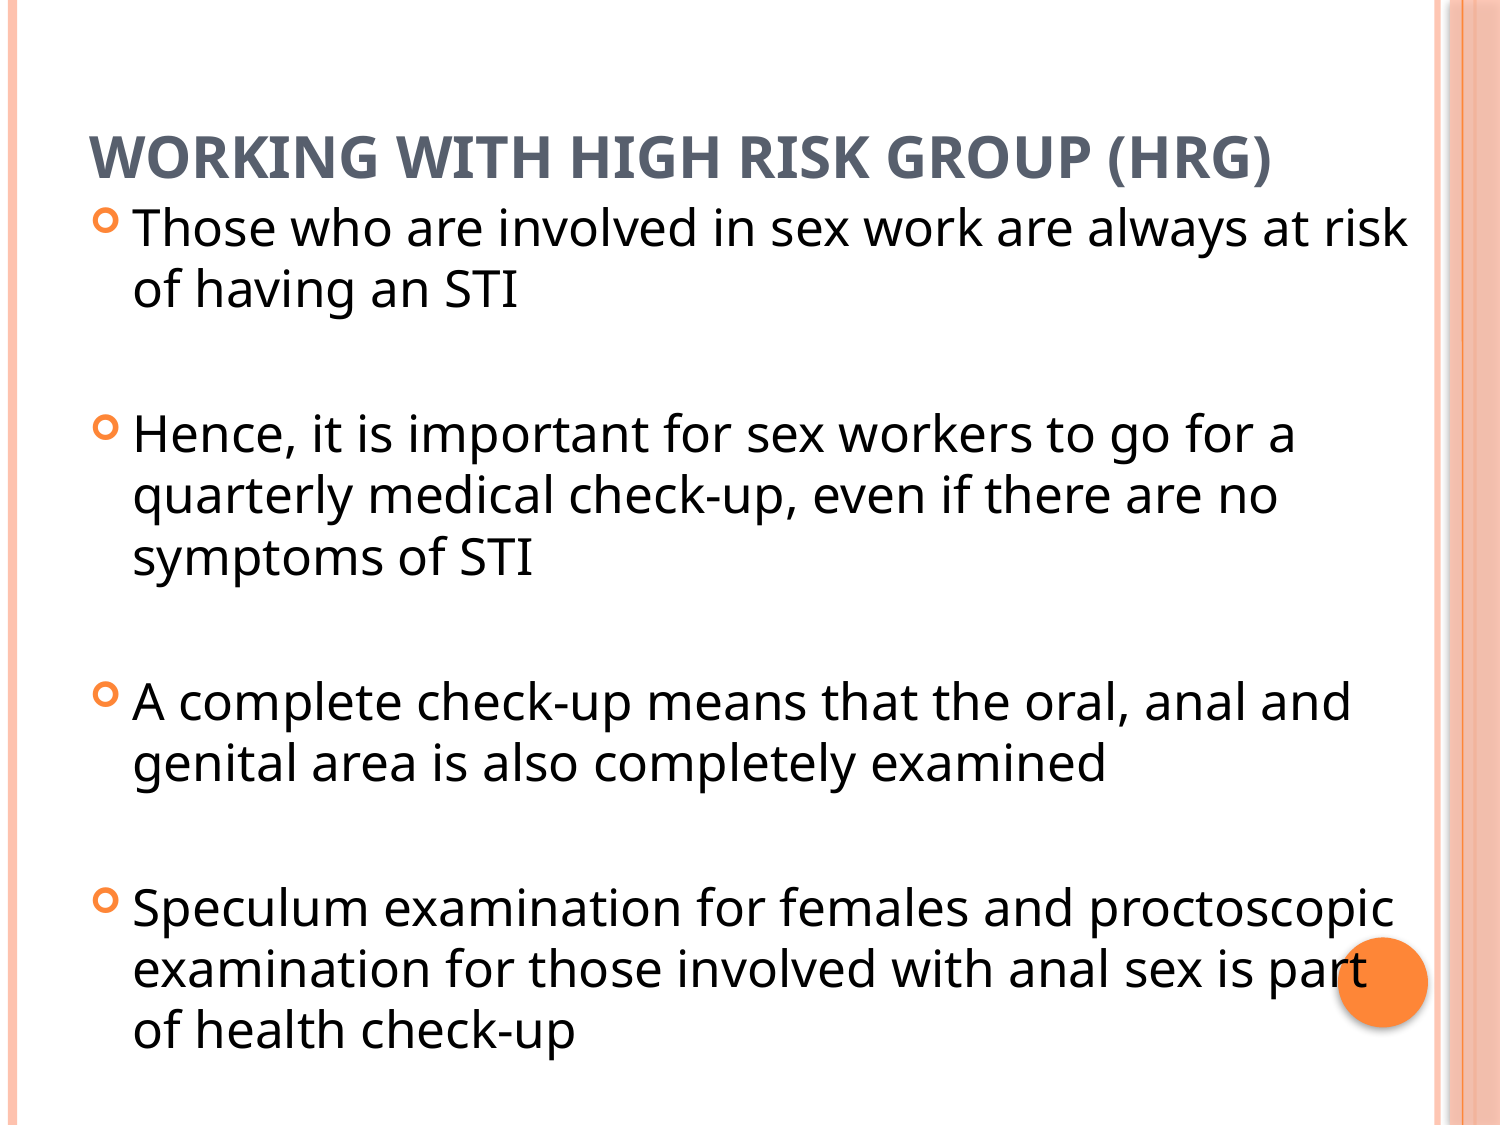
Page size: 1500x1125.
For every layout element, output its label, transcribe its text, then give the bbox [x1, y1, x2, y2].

title Working with High Risk Group (HRG) [75, 62, 1300, 187]
list Those who are involved in sex work are always at risk of having an STI Hence, it is important for sex workers to go for a quarterly medical check-up, even if there are no symptoms of STI A complete check-up means that the oral, anal and genital area is also completely examined Speculum examination for females and proctoscopic examination for those involved with anal sex is part of health check-up [75, 187, 1425, 1075]
